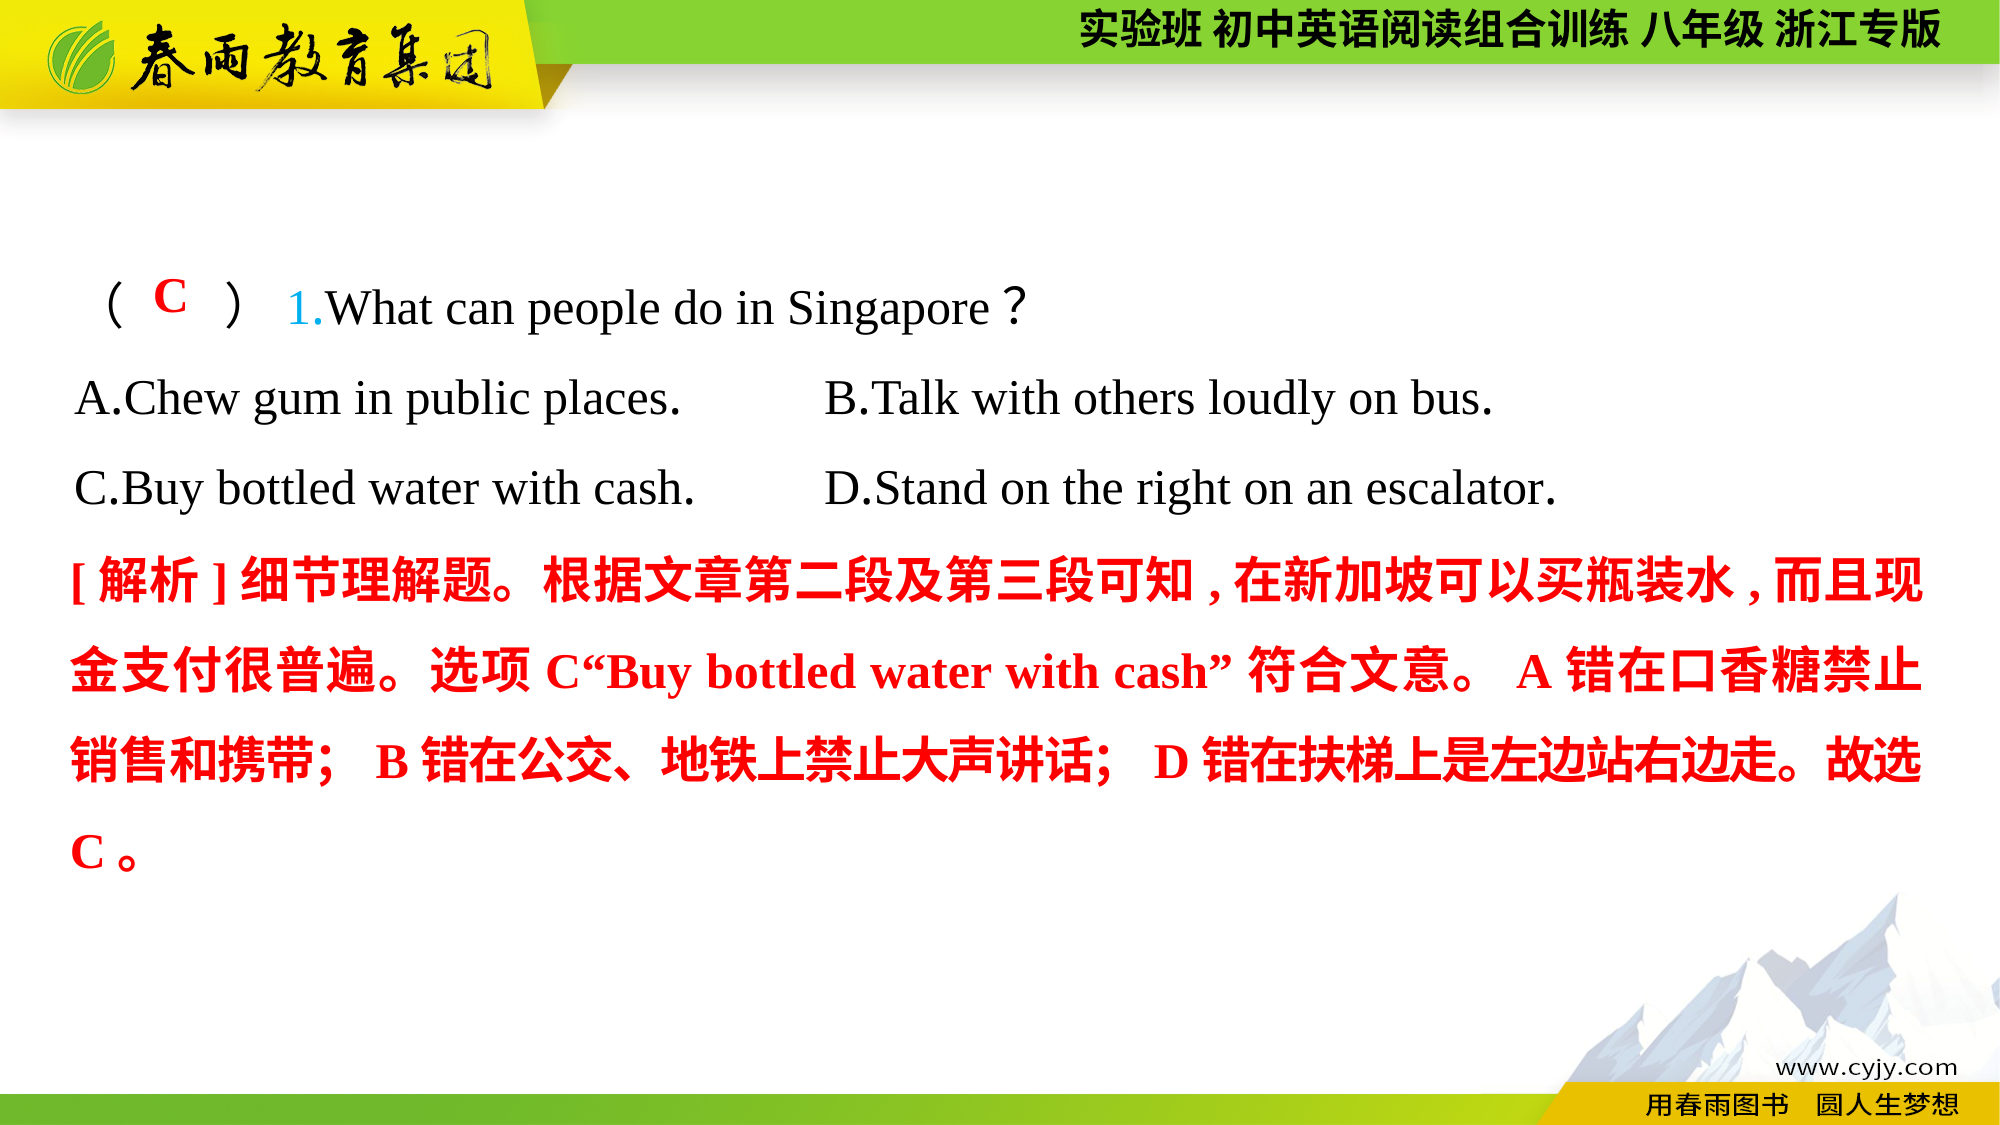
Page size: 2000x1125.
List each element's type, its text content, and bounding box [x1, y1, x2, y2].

list （ ）1.What can people do in Singapore？ A.Chew gum in public places. B.Talk with others loudly on bus. C.Buy bottled water with cash. D.Stand on the right on an escalator. [59, 236, 1944, 514]
text_box [解析]细节理解题。根据文章第二段及第三段可知,在新加坡可以买瓶装水,而且现金支付很普遍。选项C“Buy bottled water with cash”符合文意。A错在口香糖禁止销售和携带；B错在公交、地铁上禁止大声讲话；D错在扶梯上是左边站右边走。故选C。 [54, 510, 1939, 886]
text_box C [138, 255, 204, 330]
picture [0, 0, 2000, 1125]
